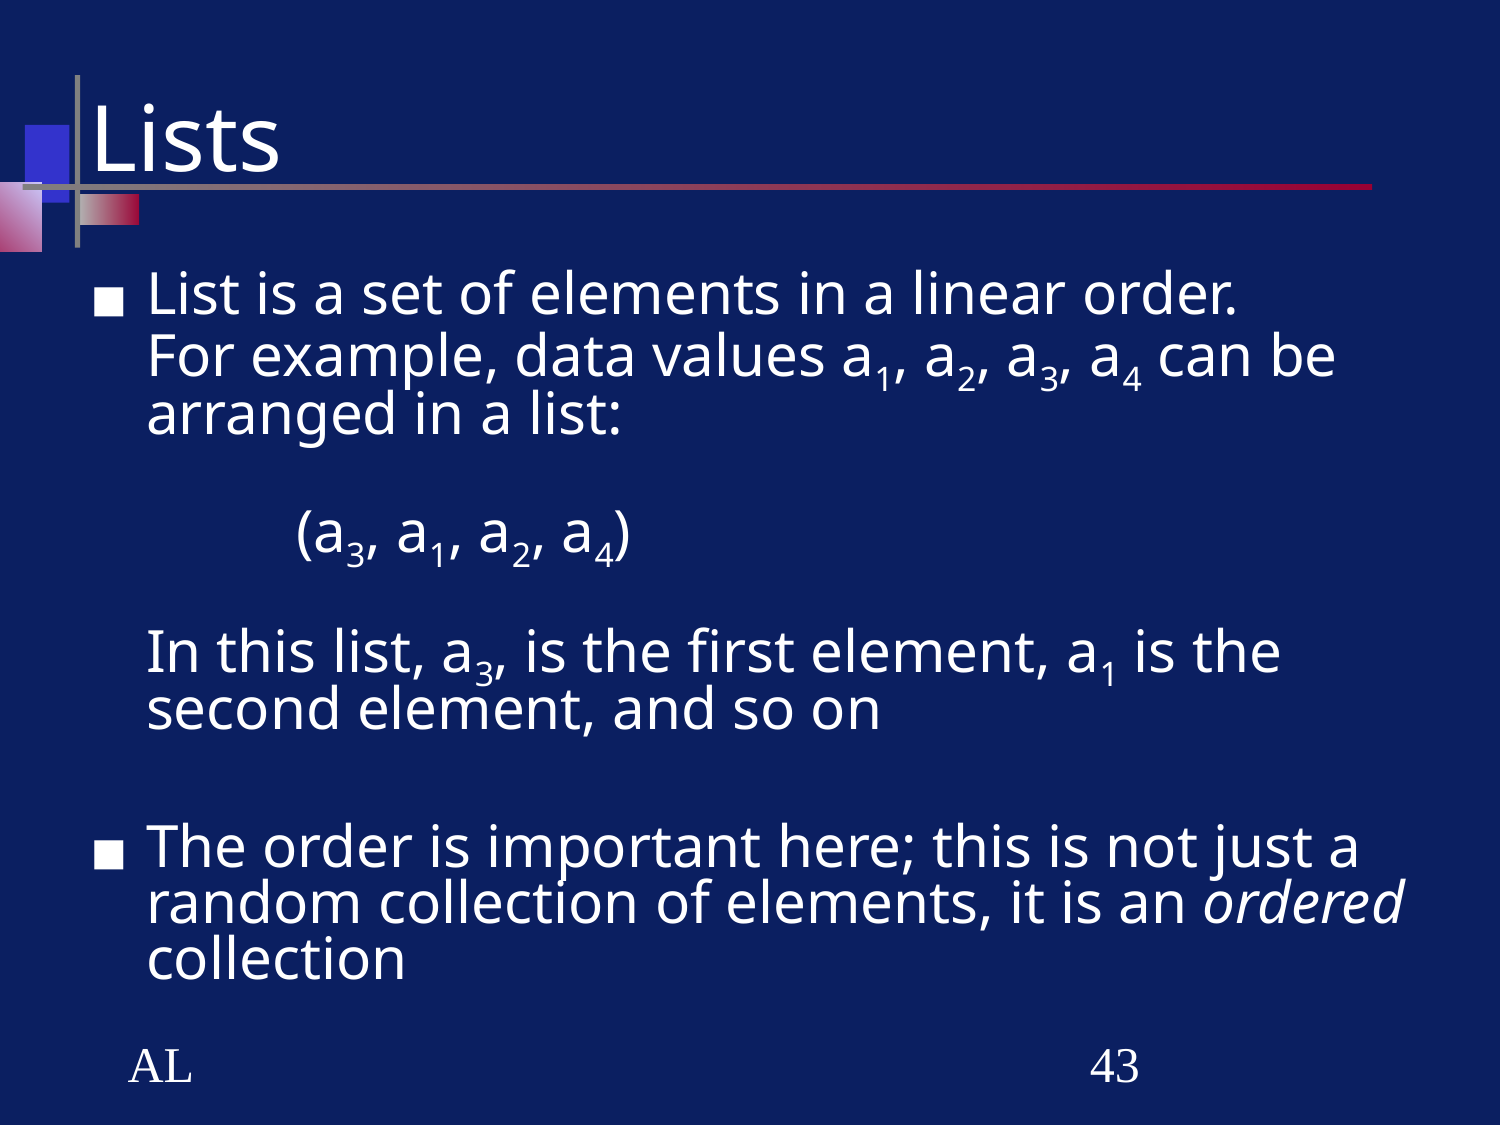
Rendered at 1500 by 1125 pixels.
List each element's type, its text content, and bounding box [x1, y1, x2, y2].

slide_number AL [112, 1025, 425, 1100]
list List is a set of elements in a linear order. For example, data values a1, a2, a3, a4 can be arranged in a list: (a3, a1, a2, a4) In this list, a3, is the first element, a1 is the second element, and so on The order is important here; this is not just a random collection of elements, it is an ordered collection [74, 262, 1425, 1012]
slide_number ‹#› [1074, 1025, 1388, 1100]
title Lists [74, 59, 1425, 210]
